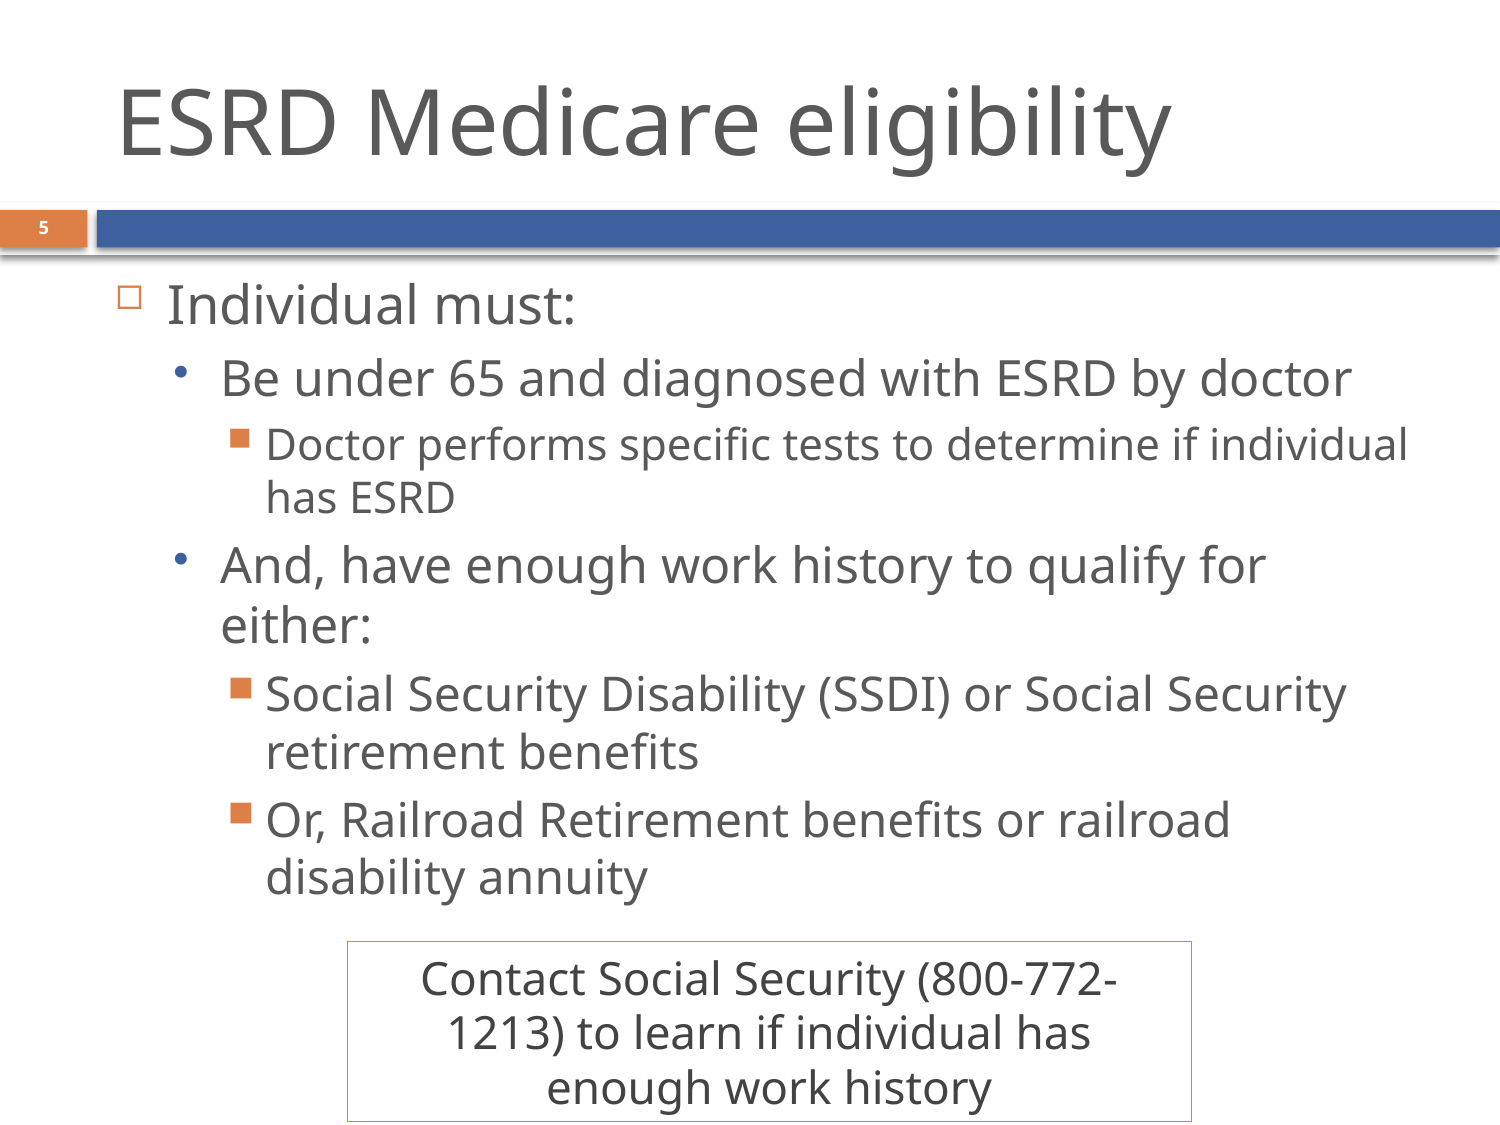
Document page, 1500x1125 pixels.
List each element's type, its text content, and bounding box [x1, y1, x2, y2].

text_box Contact Social Security (800-772-1213) to learn if individual has enough work history [347, 941, 1192, 1122]
slide_number 5 [0, 208, 88, 249]
list Individual must: Be under 65 and diagnosed with ESRD by doctor Doctor performs specific tests to determine if individual has ESRD And, have enough work history to qualify for either: Social Security Disability (SSDI) or Social Security retirement benefits Or, Railroad Retirement benefits or railroad disability annuity [100, 262, 1438, 1000]
title ESRD Medicare eligibility [100, 37, 1438, 200]
